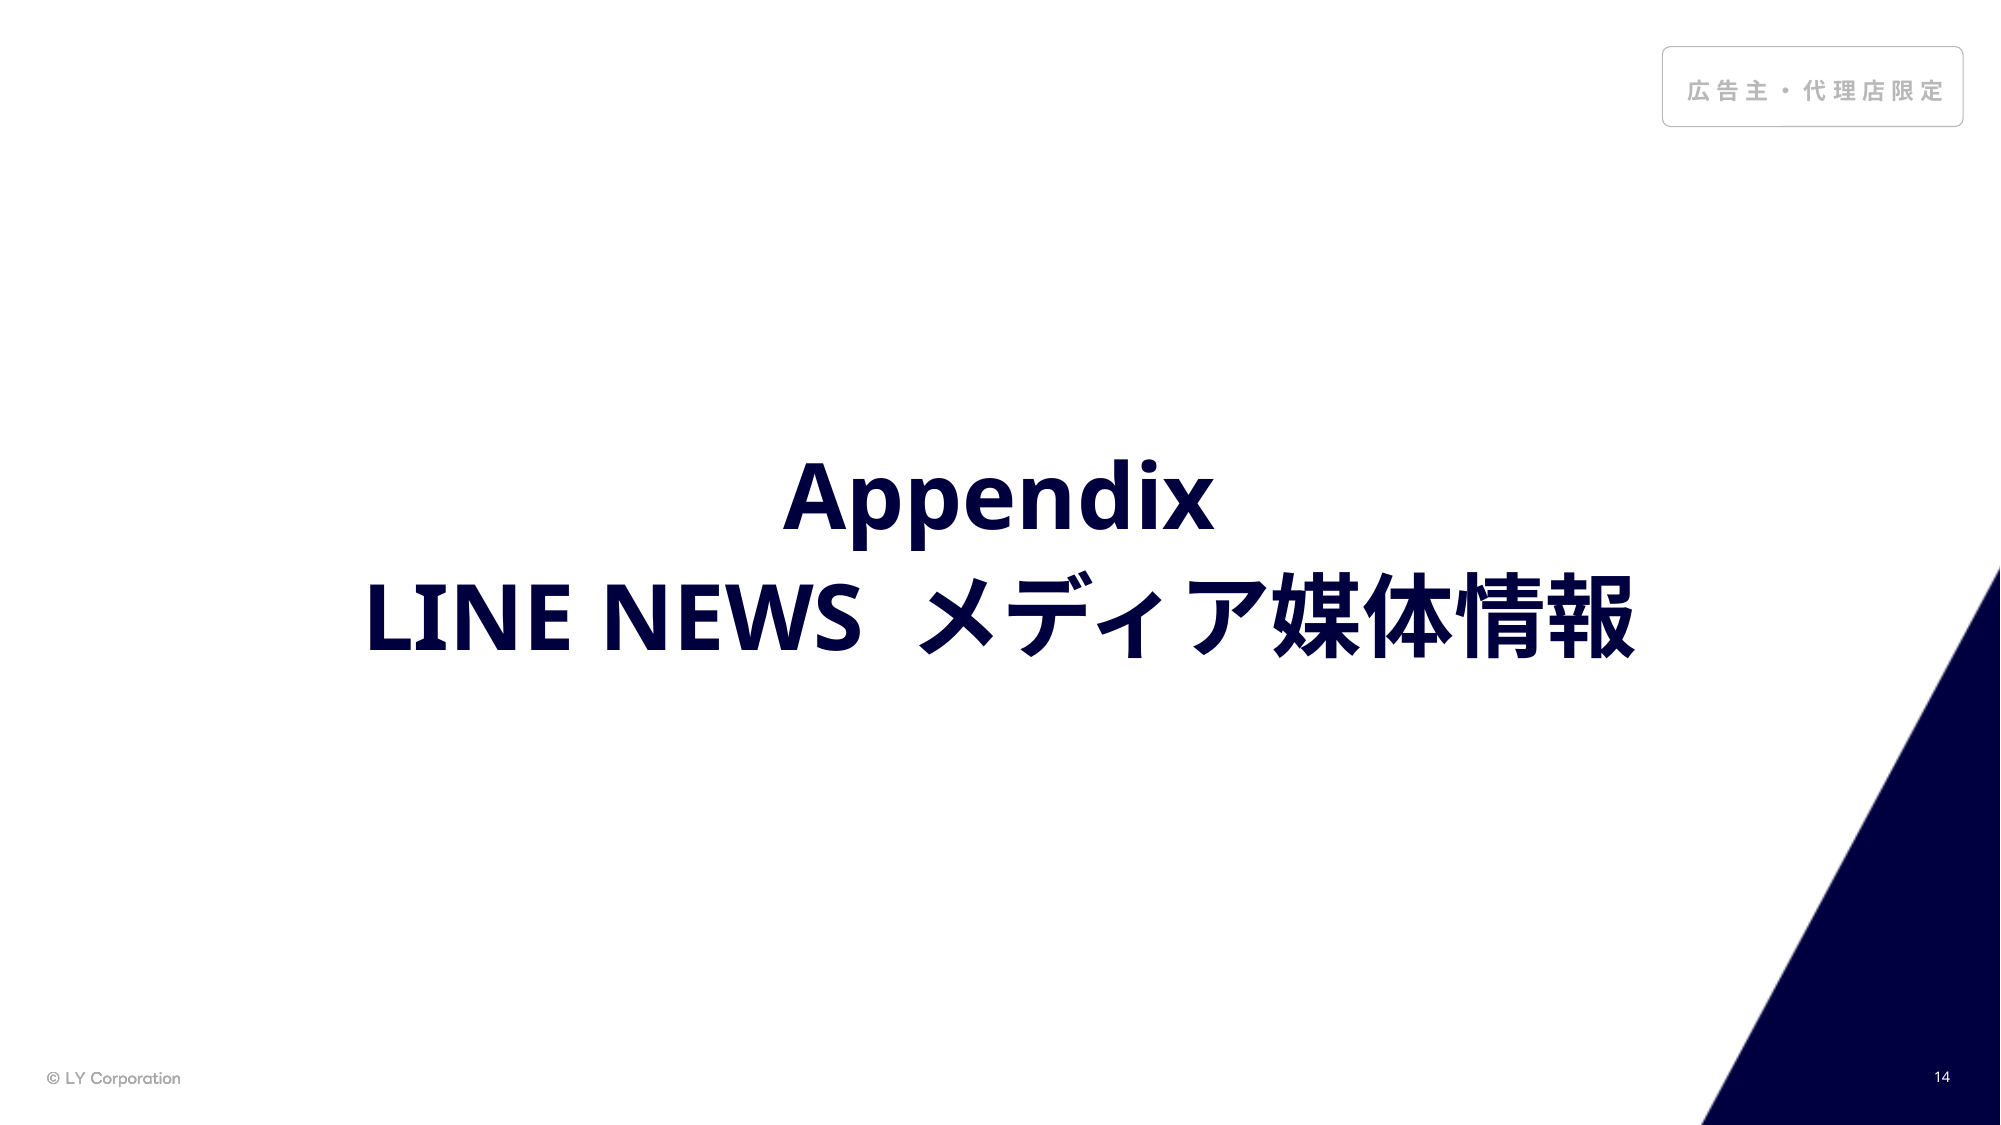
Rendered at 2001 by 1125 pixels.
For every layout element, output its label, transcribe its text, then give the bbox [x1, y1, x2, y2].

picture [34, 1058, 193, 1101]
list Appendix LINE NEWS メディア媒体情報 [96, 404, 1904, 691]
